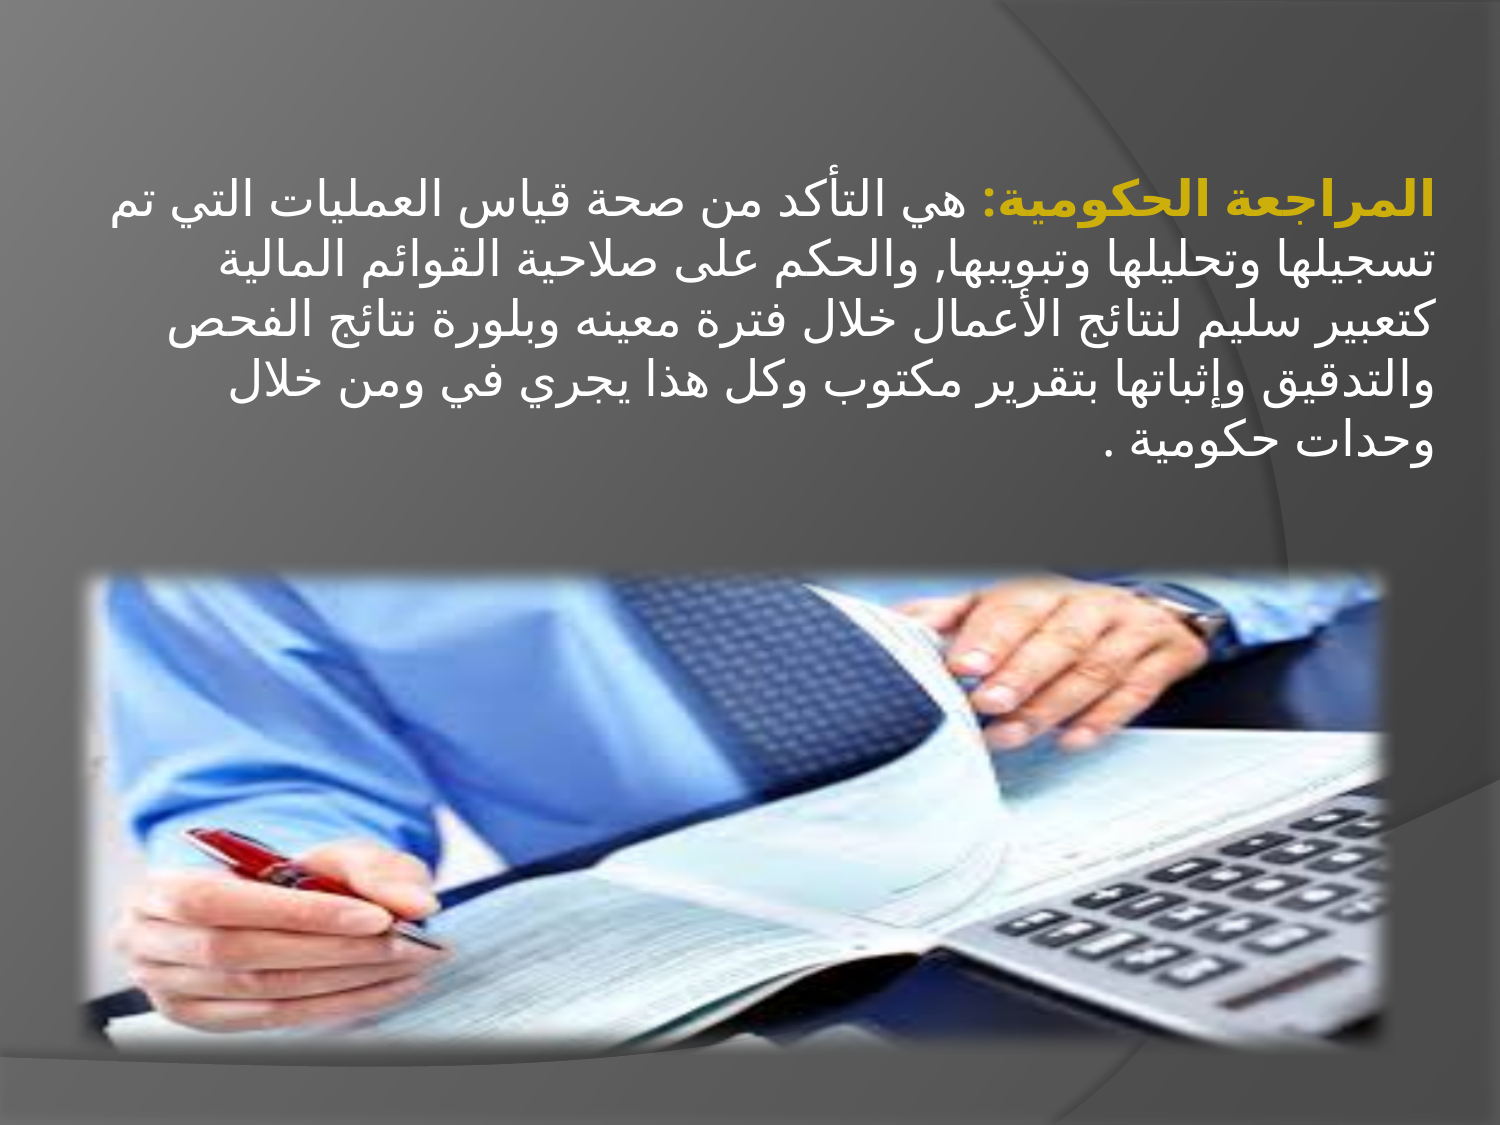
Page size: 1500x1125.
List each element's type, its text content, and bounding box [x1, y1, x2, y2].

picture [70, 562, 1395, 1055]
subtitle المراجعة الحكومية: هي التأكد من صحة قياس العمليات التي تم تسجيلها وتحليلها وتبويبها, والحكم على صلاحية القوائم المالية كتعبير سليم لنتائج الأعمال خلال فترة معينه وبلورة نتائج الفحص والتدقيق وإثباتها بتقرير مكتوب وكل هذا يجري في ومن خلال وحدات حكومية . [82, 164, 1445, 467]
